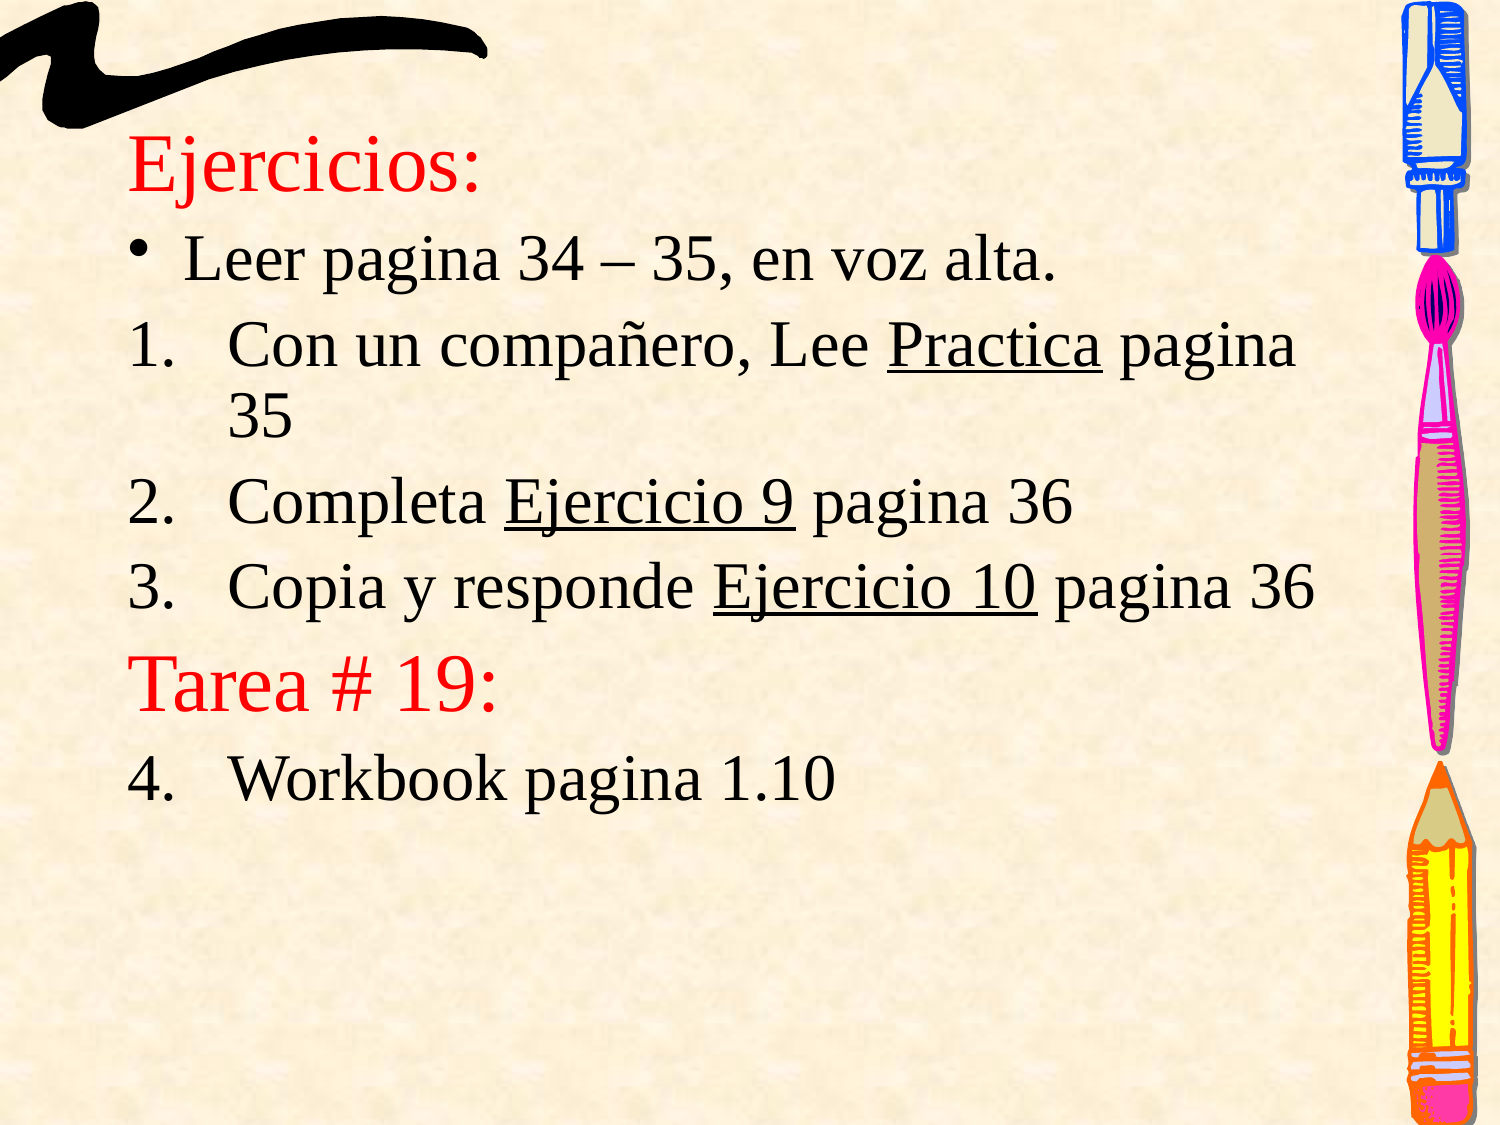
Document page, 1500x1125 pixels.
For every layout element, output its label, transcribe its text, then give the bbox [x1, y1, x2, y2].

list Ejercicios: Leer pagina 34 – 35, en voz alta. Con un compañero, Lee Practica pagina 35 Completa Ejercicio 9 pagina 36 Copia y responde Ejercicio 10 pagina 36 Tarea # 19: Workbook pagina 1.10 [112, 112, 1388, 1000]
picture [0, 0, 1500, 1125]
